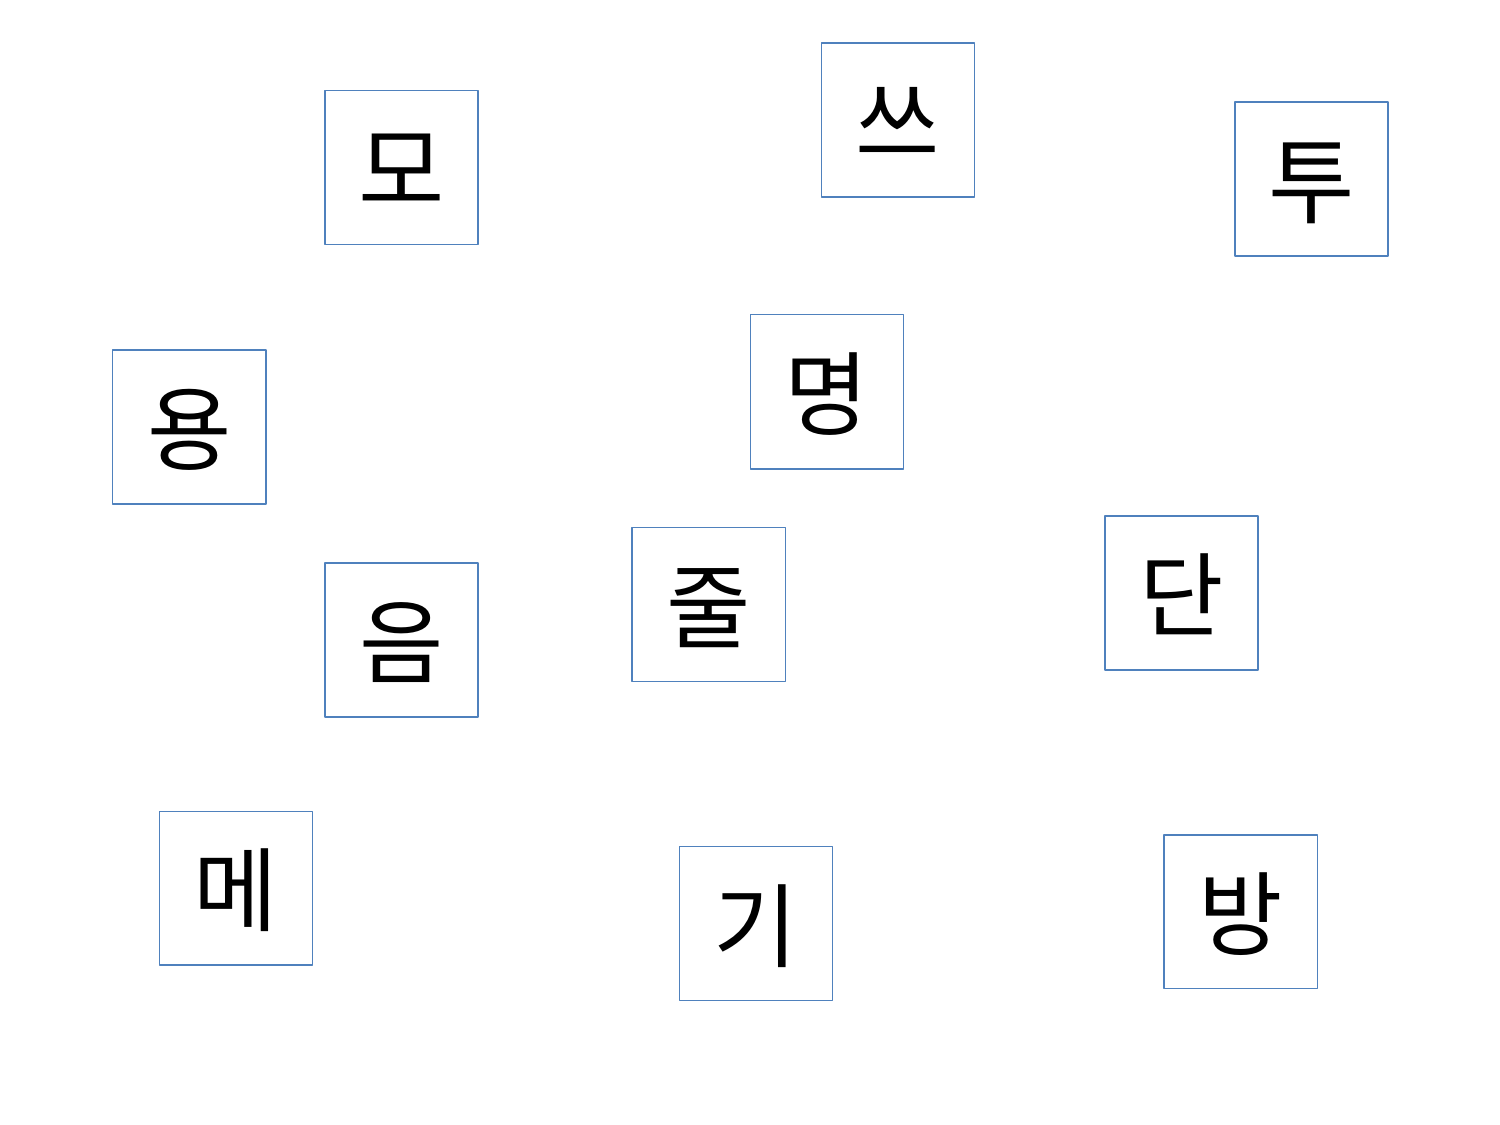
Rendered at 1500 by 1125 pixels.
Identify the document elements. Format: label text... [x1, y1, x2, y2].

text_box 단 [1104, 515, 1259, 670]
text_box 용 [112, 349, 266, 504]
text_box 메 [159, 811, 313, 966]
text_box 명 [750, 314, 904, 469]
text_box 쓰 [821, 42, 975, 197]
text_box 음 [324, 563, 479, 717]
text_box 방 [1164, 834, 1318, 989]
text_box 기 [679, 846, 833, 1001]
text_box 투 [1235, 102, 1389, 257]
text_box 모 [324, 90, 479, 245]
text_box 줄 [632, 527, 786, 682]
